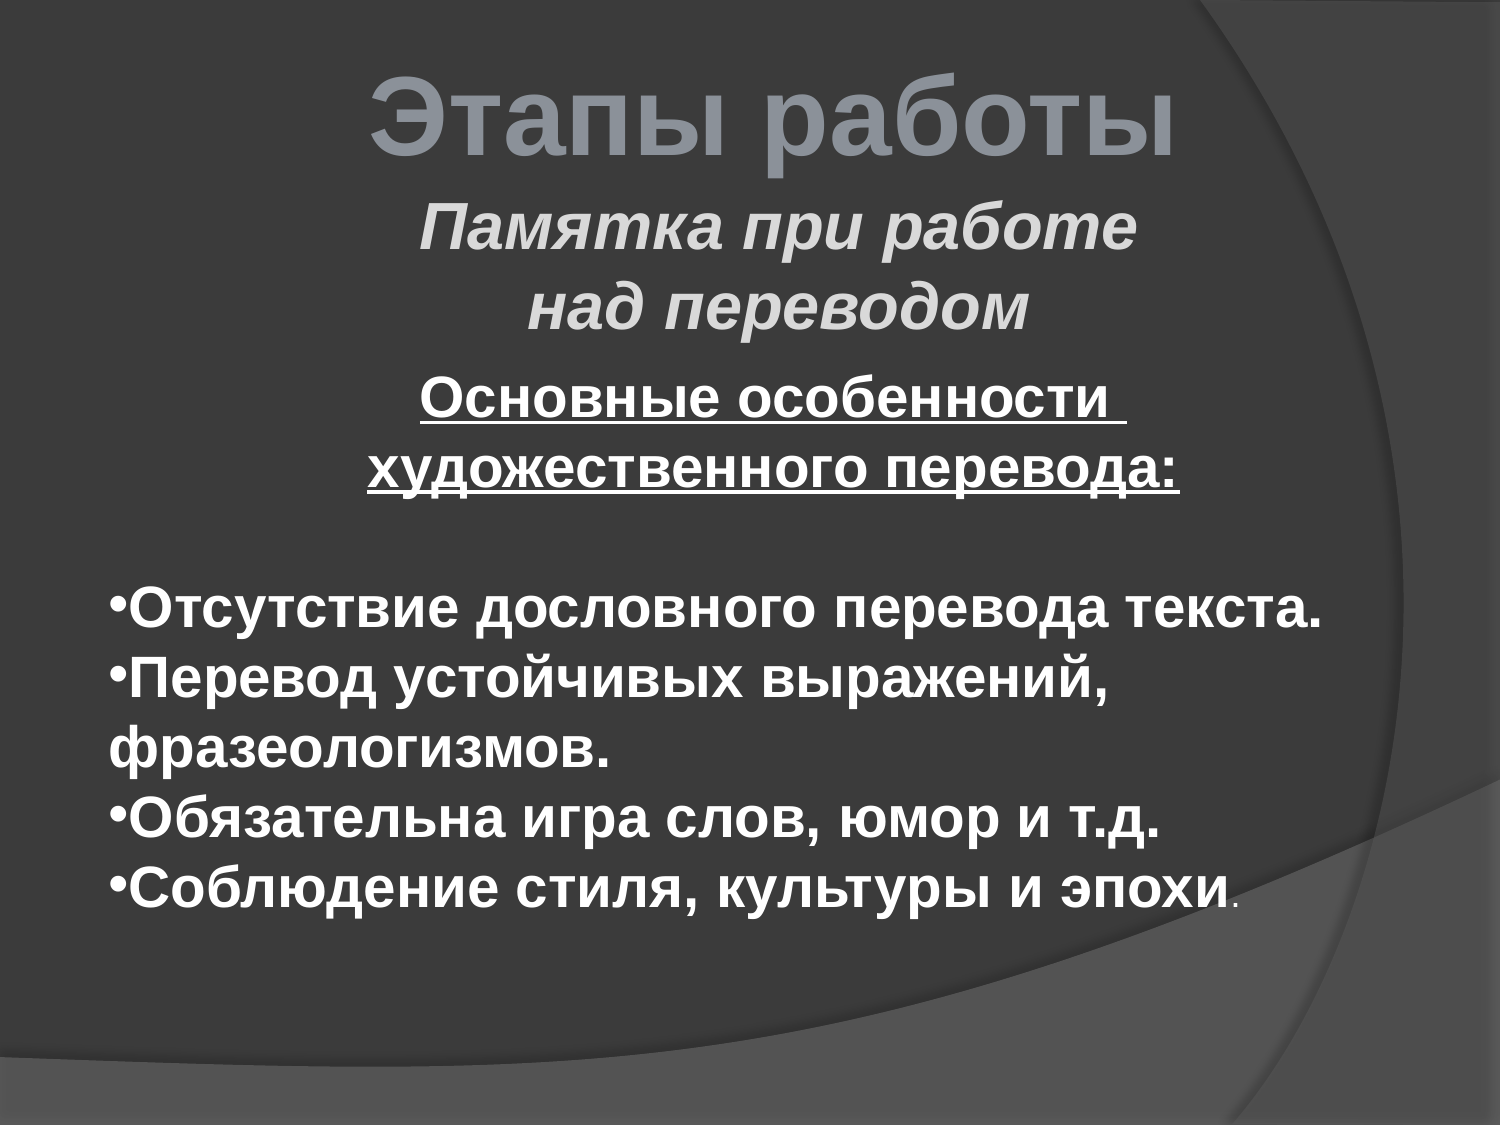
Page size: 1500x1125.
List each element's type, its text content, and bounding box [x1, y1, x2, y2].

text_box Этапы работы [351, 35, 1196, 186]
text_box Основные особенности художественного перевода: Отсутствие дословного перевода текста. Перевод устойчивых выражений, фразеологизмов. Обязательна игра слов, юмор и т.д. Соблюдение стиля, культуры и эпохи. [93, 351, 1454, 1017]
text_box Памятка при работе над переводом [386, 175, 1172, 351]
